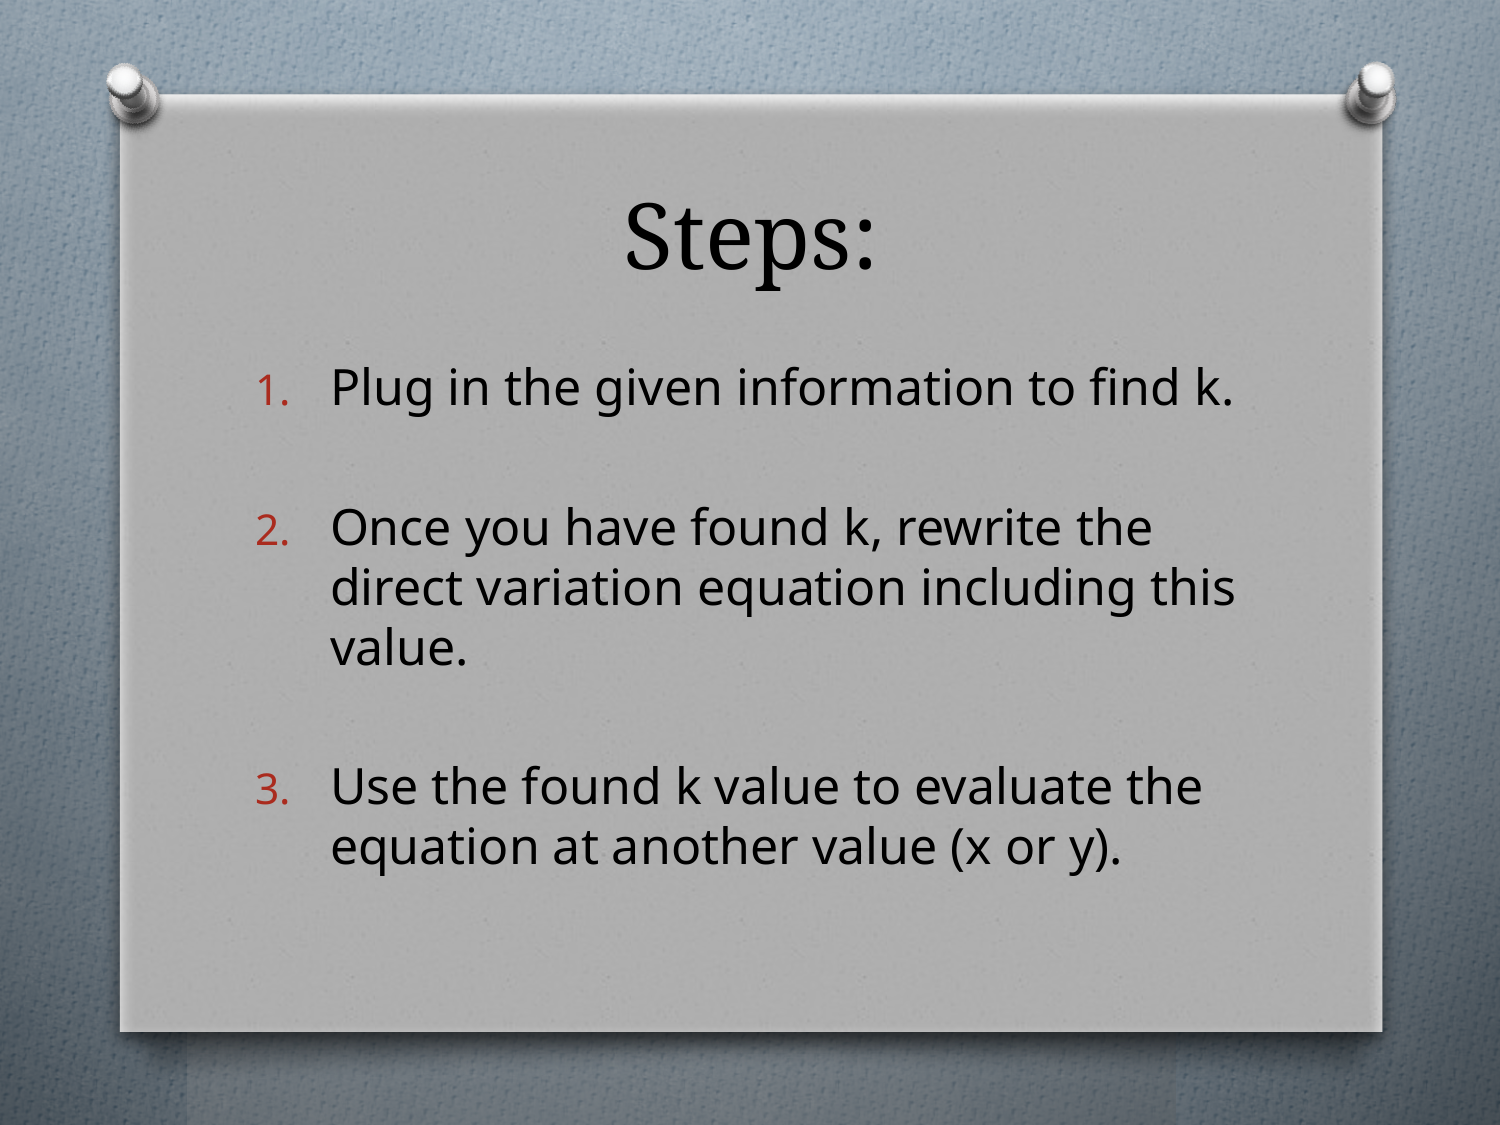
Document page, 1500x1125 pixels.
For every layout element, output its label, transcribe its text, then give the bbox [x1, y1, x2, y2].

picture [1317, 35, 1439, 156]
picture [75, 29, 198, 153]
title Steps: [179, 134, 1323, 332]
list Plug in the given information to find k. Once you have found k, rewrite the direct variation equation including this value. Use the found k value to evaluate the equation at another value (x or y). [240, 347, 1257, 939]
